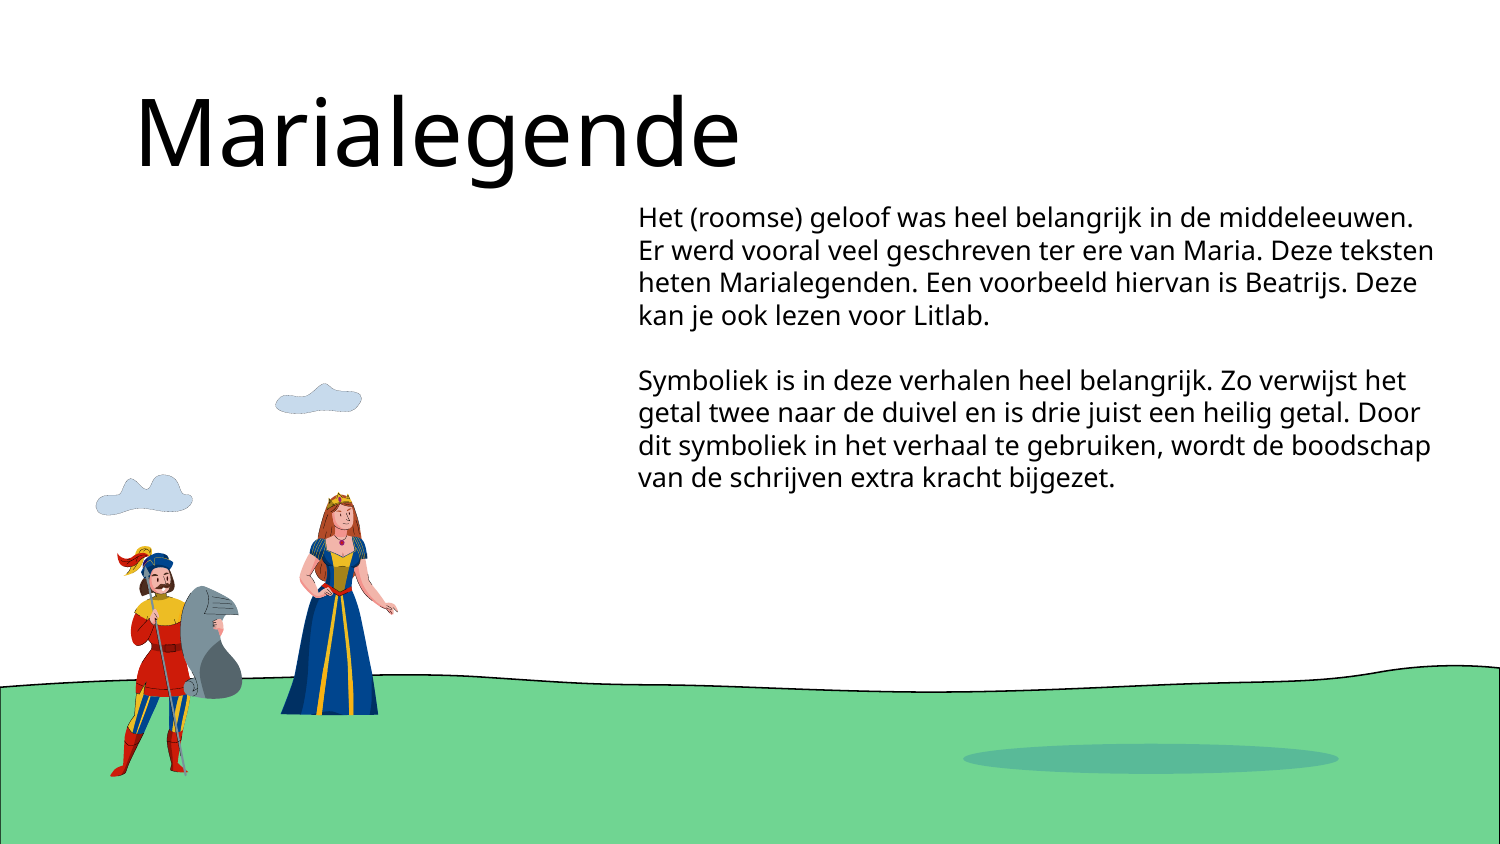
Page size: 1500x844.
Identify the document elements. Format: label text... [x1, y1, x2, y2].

text_box [0, 665, 1500, 844]
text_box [109, 545, 244, 778]
title Marialegende [118, 72, 1382, 167]
text_box [96, 474, 193, 516]
list Het (roomse) geloof was heel belangrijk in de middeleeuwen. Er werd vooral veel geschreven ter ere van Maria. Deze teksten heten Marialegenden. Een voorbeeld hiervan is Beatrijs. Deze kan je ook lezen voor Litlab. Symboliek is in deze verhalen heel belangrijk. Zo verwijst het getal twee naar de duivel en is drie juist een heilig getal. Door dit symboliek in het verhaal te gebruiken, wordt de boodschap van de schrijven extra kracht bijgezet. [623, 185, 1453, 512]
text_box [963, 743, 1339, 774]
text_box [275, 383, 362, 414]
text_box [280, 491, 399, 716]
